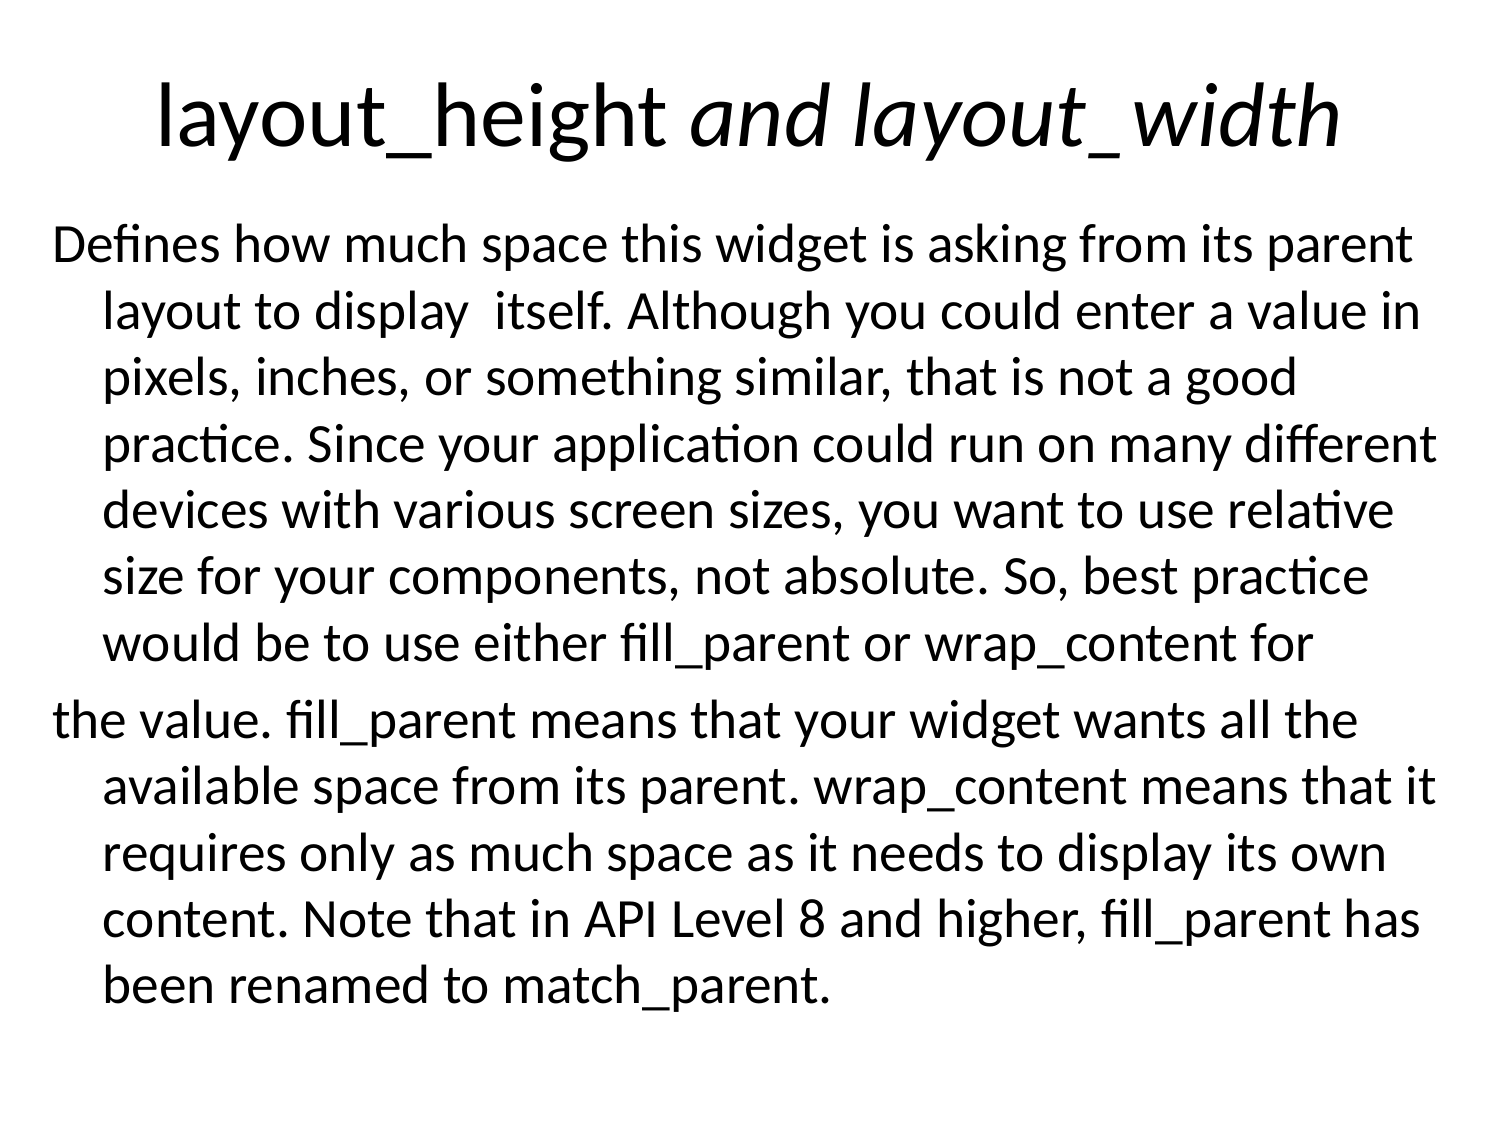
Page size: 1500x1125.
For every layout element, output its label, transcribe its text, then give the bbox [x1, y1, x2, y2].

list Defines how much space this widget is asking from its parent layout to display itself. Although you could enter a value in pixels, inches, or something similar, that is not a good practice. Since your application could run on many different devices with various screen sizes, you want to use relative size for your components, not absolute. So, best practice would be to use either fill_parent or wrap_content for the value. fill_parent means that your widget wants all the available space from its parent. wrap_content means that it requires only as much space as it needs to display its own content. Note that in API Level 8 and higher, fill_parent has been renamed to match_parent. [37, 200, 1463, 1088]
title layout_height and layout_width [75, 45, 1425, 175]
